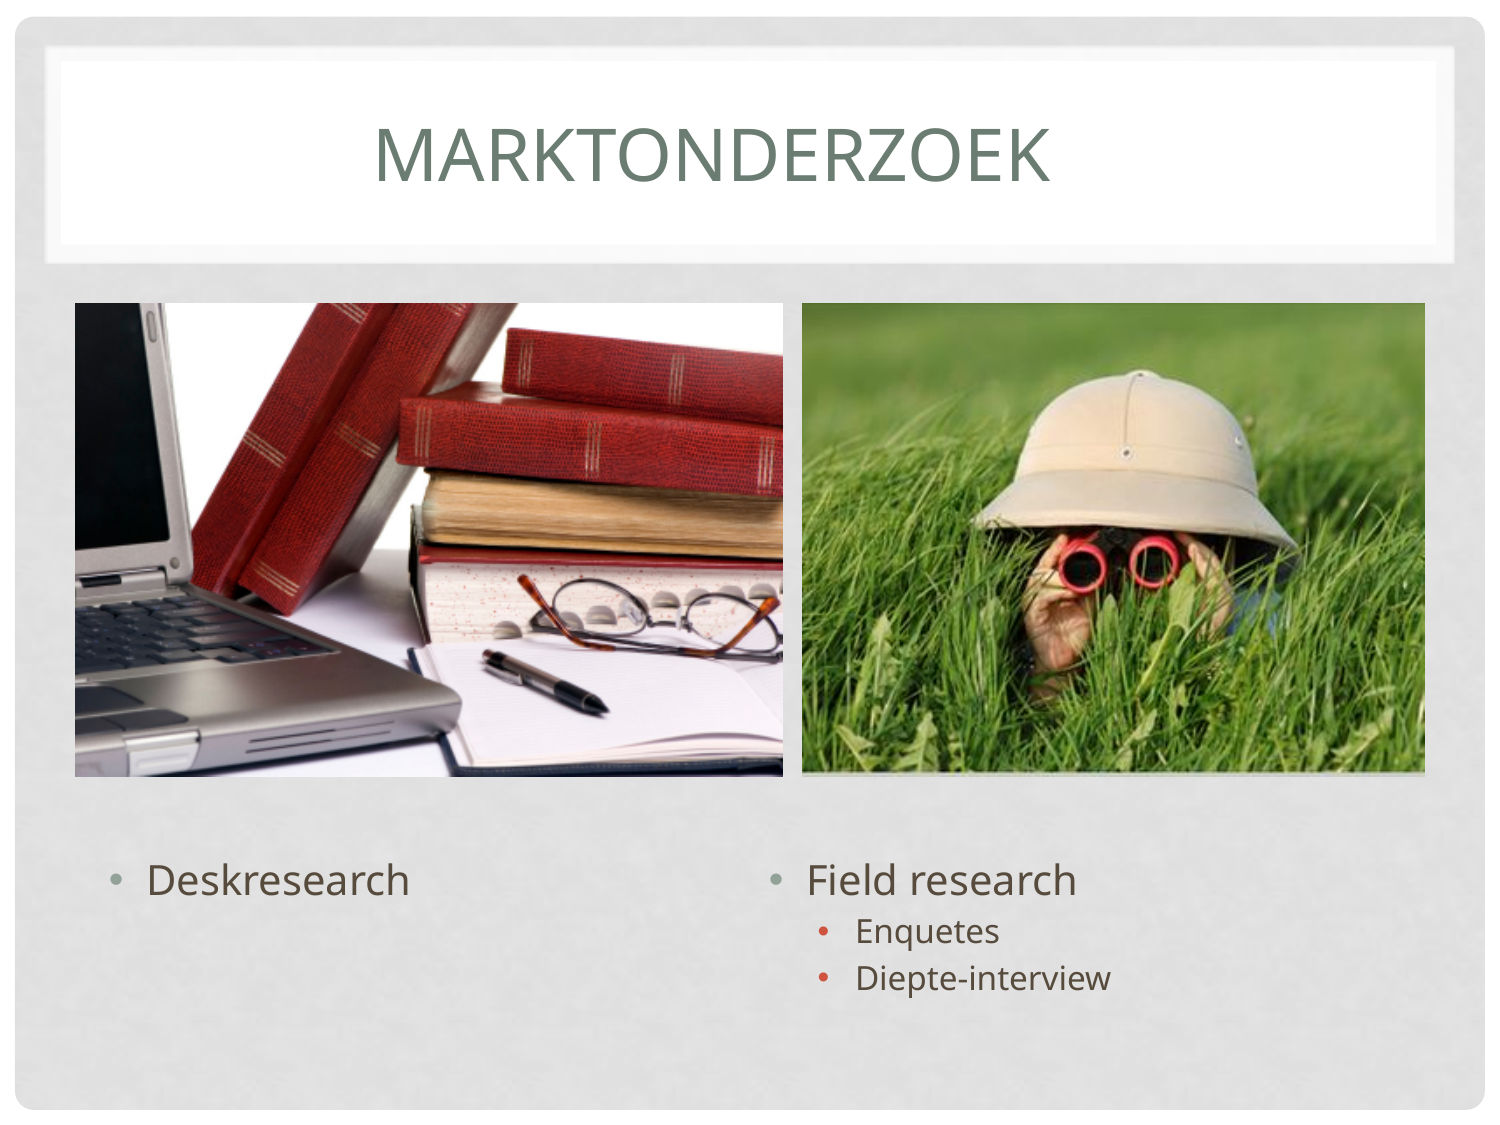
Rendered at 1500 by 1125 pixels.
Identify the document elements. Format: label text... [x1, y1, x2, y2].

list Deskresearch Field research Enquetes Diepte-interview [75, 846, 1425, 1005]
title Marktonderzoek [69, 66, 1425, 238]
picture [74, 303, 783, 777]
picture [802, 303, 1426, 777]
